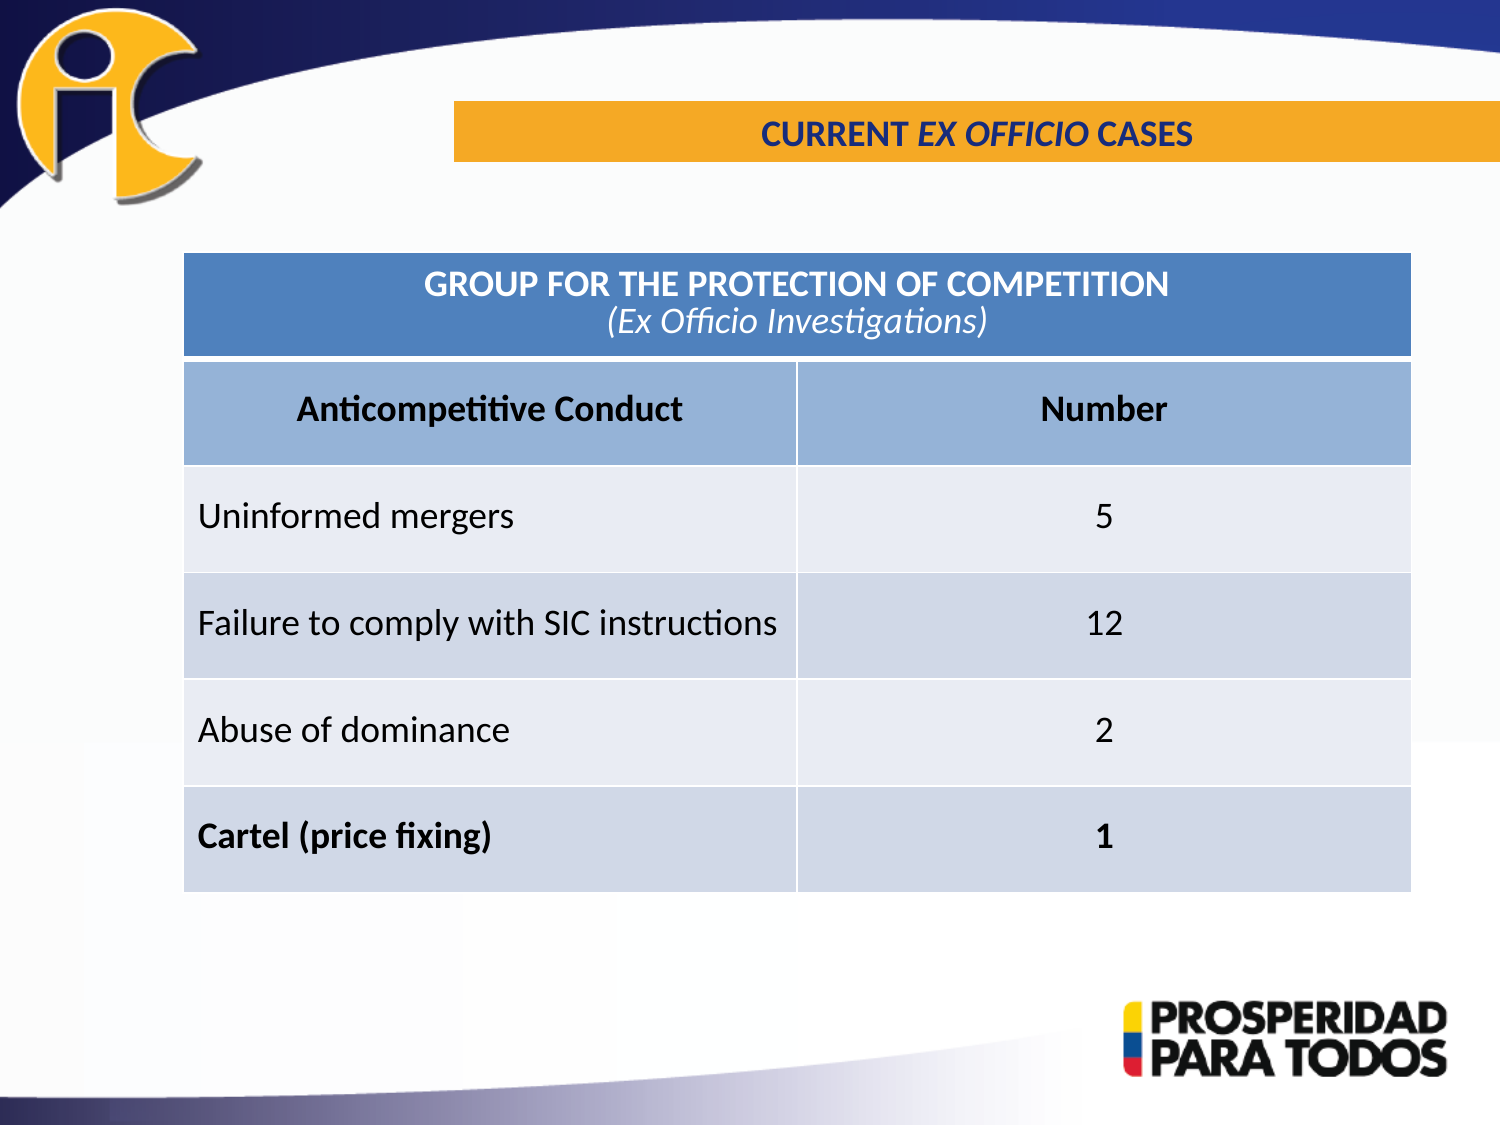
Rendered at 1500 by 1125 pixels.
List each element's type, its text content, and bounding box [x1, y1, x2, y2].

table_cell Number [798, 362, 1411, 465]
table_cell Anticompetitive Conduct [184, 362, 796, 465]
table_cell 2 [798, 680, 1411, 785]
table_cell Cartel (price fixing) [184, 787, 796, 892]
table_cell 1 [798, 787, 1411, 892]
table_cell 12 [798, 573, 1411, 678]
table_header GROUP FOR THE PROTECTION OF COMPETITION (Ex Officio Investigations) [184, 253, 1411, 356]
table_cell Abuse of dominance [184, 680, 796, 785]
text_box CURRENT EX OFFICIO CASES [454, 101, 1500, 162]
picture [0, 0, 1500, 1125]
table_cell Failure to comply with SIC instructions [184, 573, 796, 678]
table_cell 5 [798, 467, 1411, 572]
table_cell Uninformed mergers [184, 467, 796, 572]
